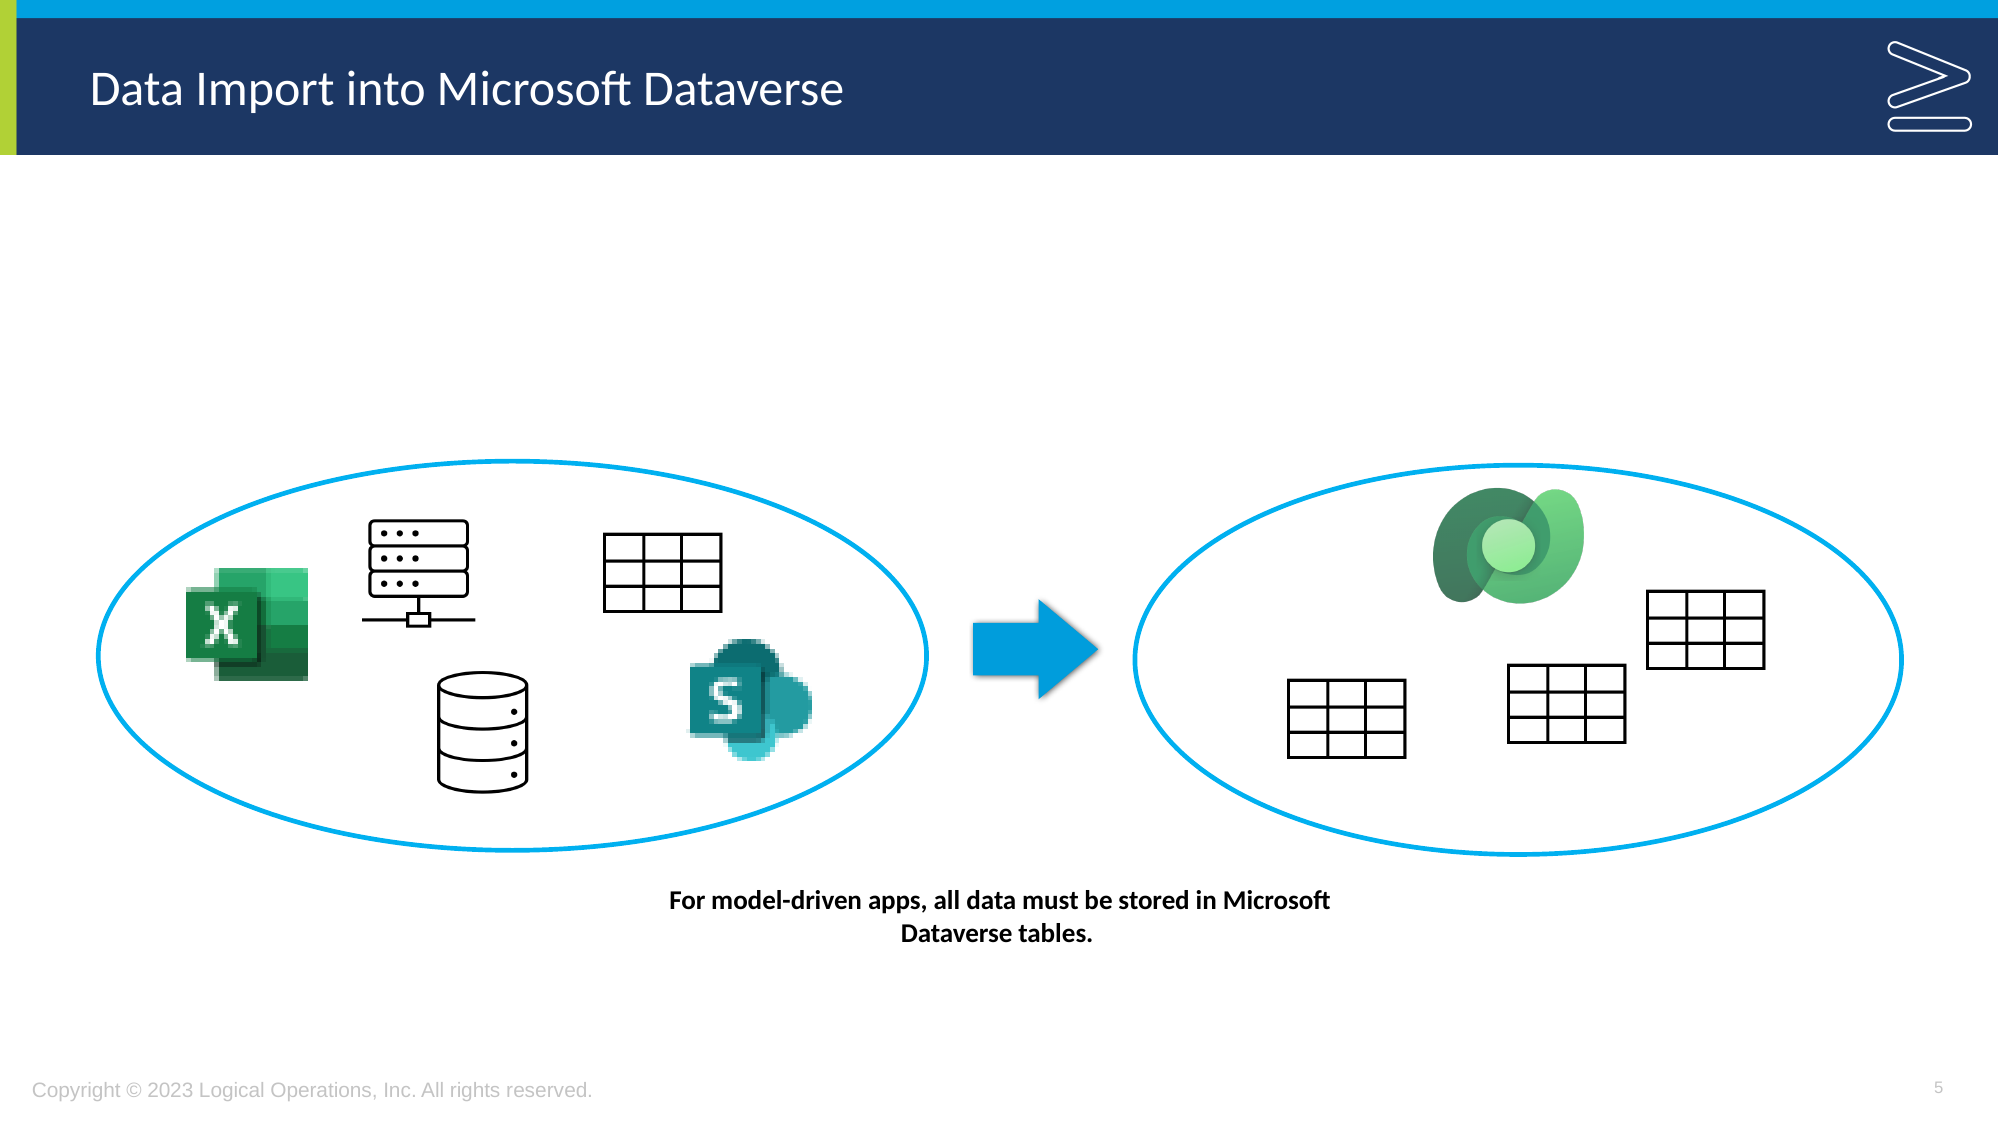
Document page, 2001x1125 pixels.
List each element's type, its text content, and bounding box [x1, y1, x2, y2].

picture [1850, 19, 1998, 155]
picture [173, 555, 328, 696]
picture [1433, 470, 1584, 622]
picture [343, 497, 494, 648]
title Data Import into Microsoft Dataverse [74, 16, 1850, 155]
text_box For model-driven apps, all data must be stored in Microsoft Dataverse tables. [616, 875, 1384, 956]
picture [407, 655, 558, 806]
picture [587, 498, 832, 770]
picture [0, 0, 74, 155]
picture [1271, 644, 1422, 795]
text_box [1134, 465, 1902, 855]
picture [1491, 555, 1781, 780]
slide_number 5 [1491, 1057, 1959, 1118]
text_box [973, 599, 1099, 700]
text_box [98, 461, 927, 851]
